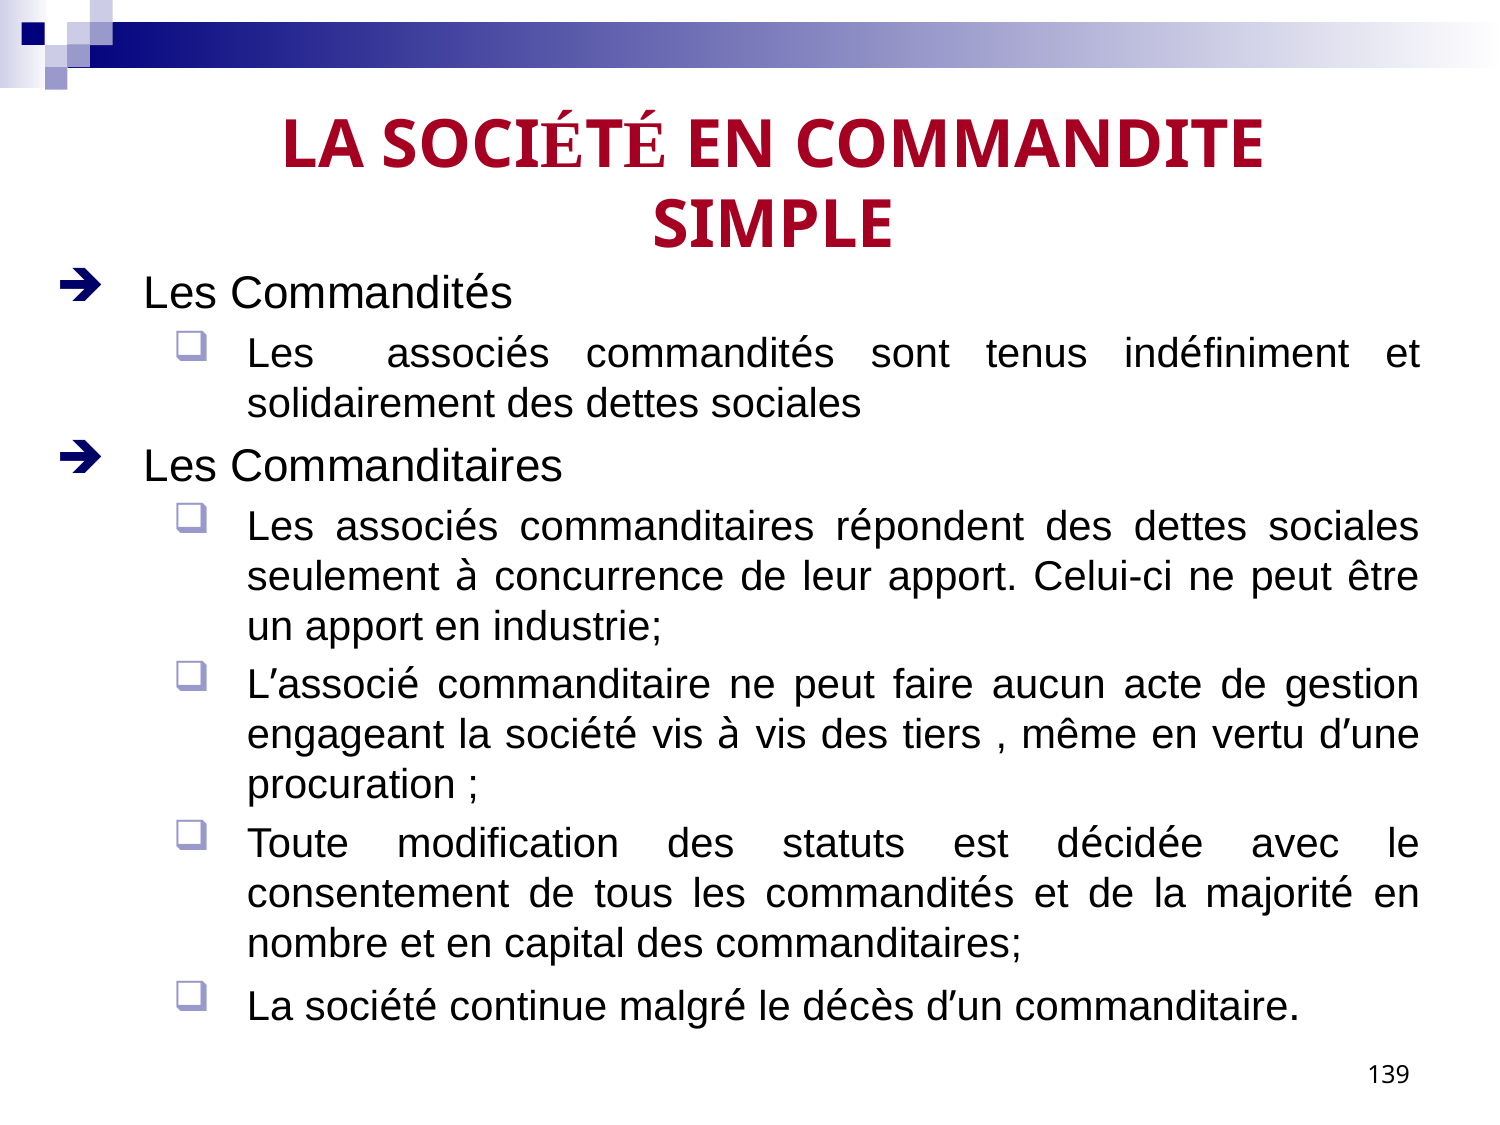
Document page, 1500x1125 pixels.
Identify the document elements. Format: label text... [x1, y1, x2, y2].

list Les Commandités Les associés commandités sont tenus indéfiniment et solidairement des dettes sociales Les Commanditaires Les associés commanditaires répondent des dettes sociales seulement à concurrence de leur apport. Celui-ci ne peut être un apport en industrie; L’associé commanditaire ne peut faire aucun acte de gestion engageant la société vis à vis des tiers , même en vertu d’une procuration ; Toute modification des statuts est décidée avec le consentement de tous les commandités et de la majorité en nombre et en capital des commanditaires; La société continue malgré le décès d’un commanditaire. [41, 255, 1436, 1071]
title LA SOCIÉTÉ EN COMMANDITE SIMPLE [136, 105, 1412, 255]
slide_number 139 [1074, 1071, 1425, 1100]
